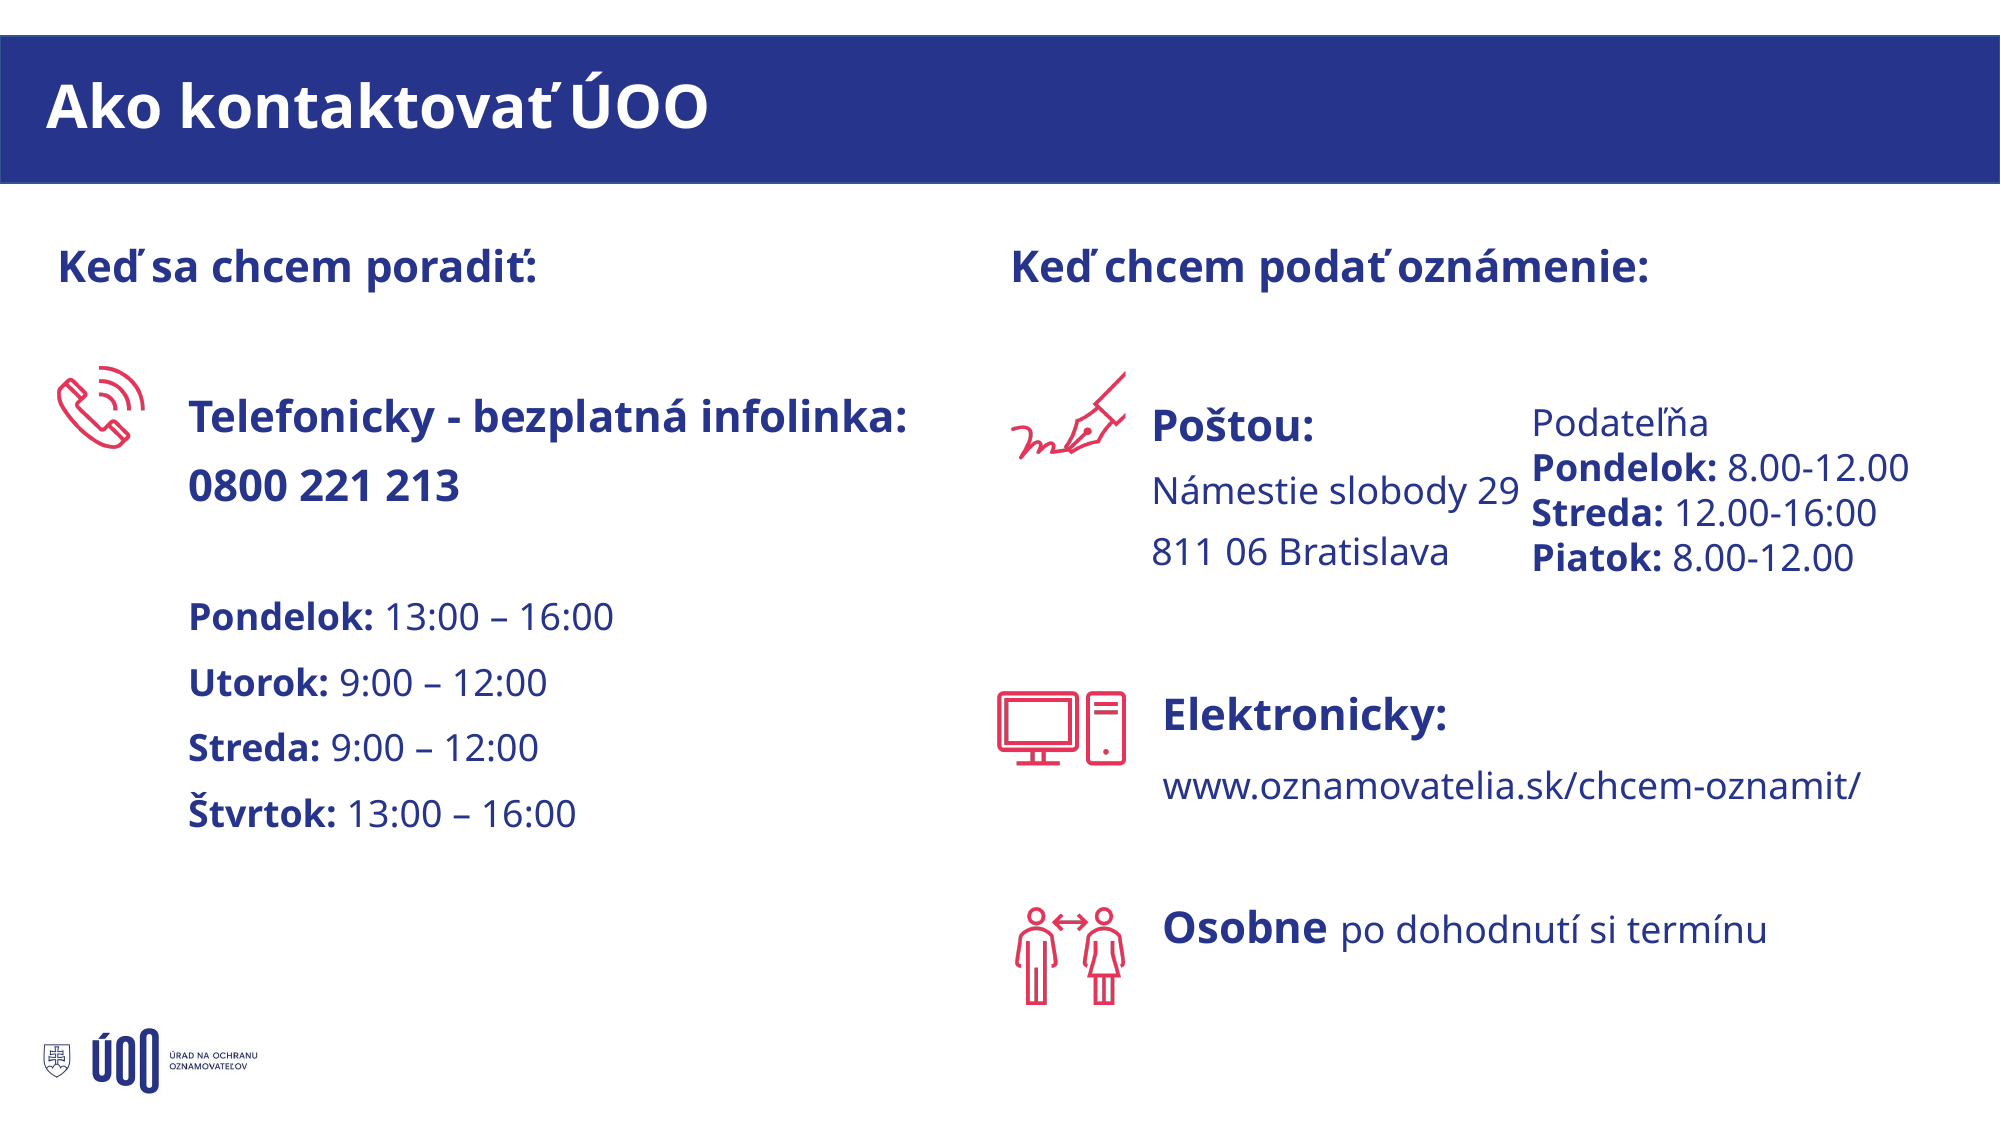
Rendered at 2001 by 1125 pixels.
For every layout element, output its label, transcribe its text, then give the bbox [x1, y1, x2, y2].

text_box Keď sa chcem poradiť: [42, 230, 923, 299]
text_box Podateľňa Pondelok: 8.00-12.00 Streda: 12.00-16:00 Piatok: 8.00-12.00 [1516, 391, 1954, 586]
text_box Elektronicky:​ www.oznamovatelia.sk/chcem-oznamit/ ​ ​ [1147, 679, 2000, 860]
picture [42, 1025, 258, 1095]
picture [1012, 898, 1128, 1014]
text_box Telefonicky - bezplatná infolinka: 0800 221 213 Pondelok: 13:00 – 16:00 Utorok: 9:00 – 12:00 Streda: 9:00 – 12:00 Štvrtok: 13:00 – 16:00 [173, 393, 941, 838]
text_box Poštou: Námestie slobody 29 811 06 Bratislava [1136, 388, 1810, 570]
text_box Ako kontaktovať ÚOO [0, 35, 2000, 184]
picture [37, 346, 163, 468]
picture [995, 665, 1128, 794]
text_box Osobne po dohodnutí si termínu ​ ​ [1147, 891, 2000, 1012]
picture [1009, 361, 1127, 474]
text_box Keď chcem podať oznámenie: [995, 231, 1876, 300]
